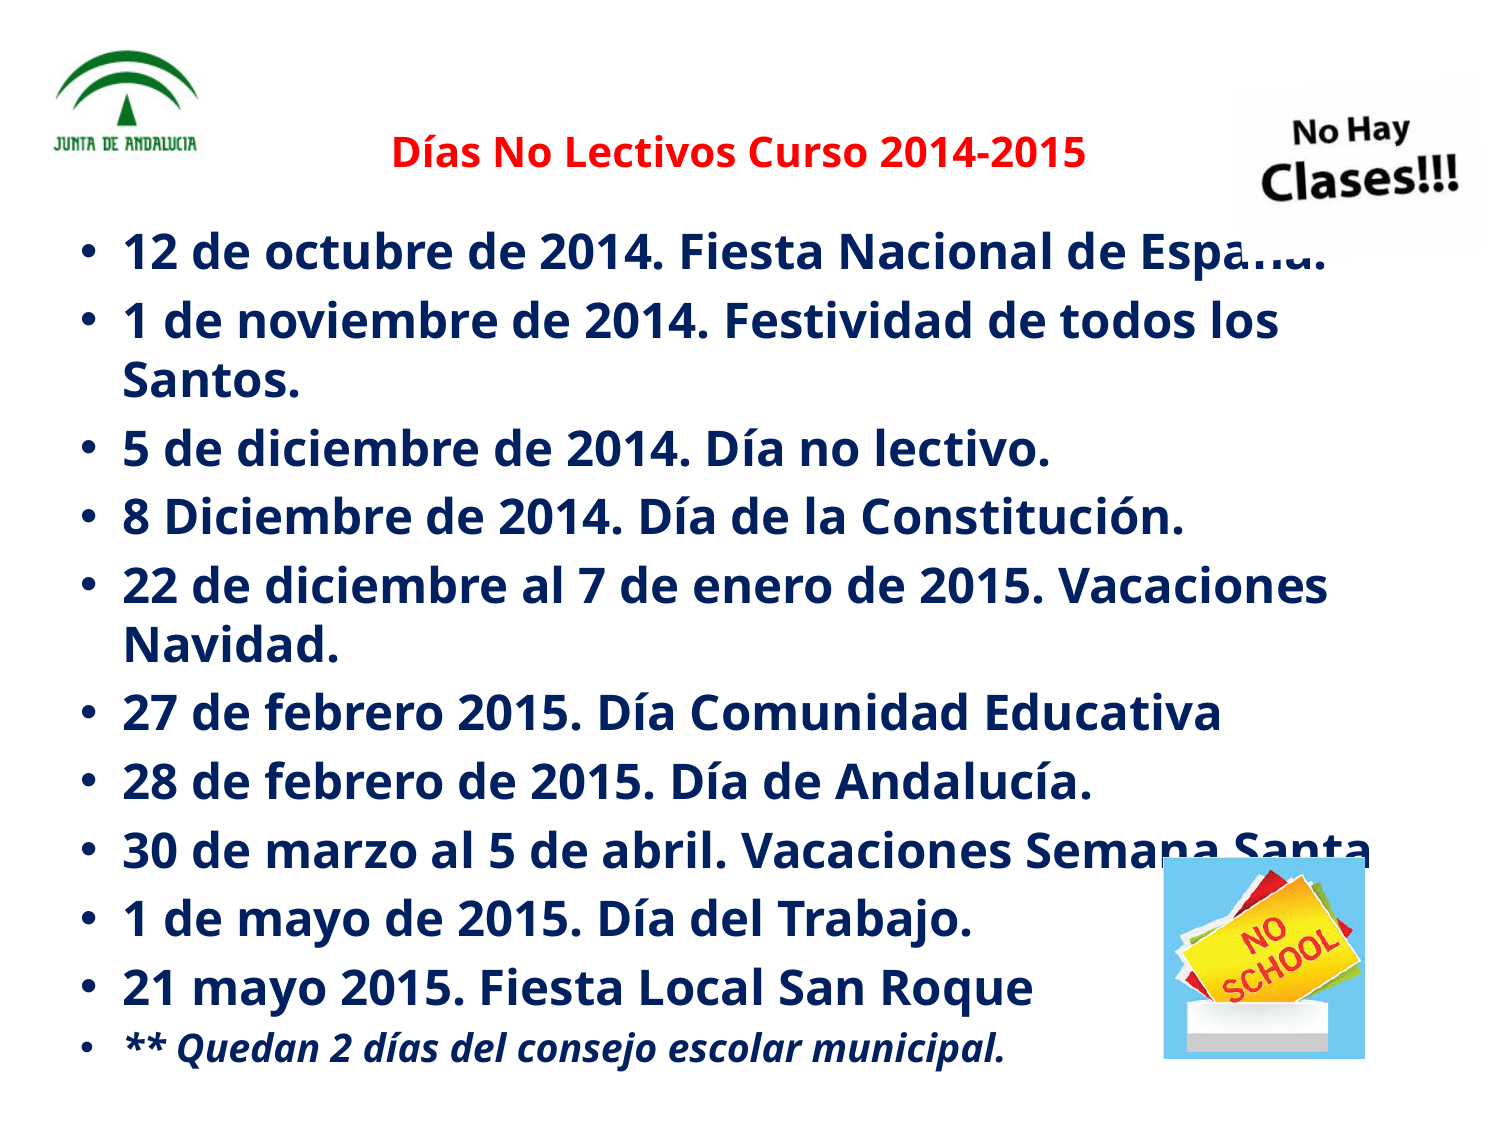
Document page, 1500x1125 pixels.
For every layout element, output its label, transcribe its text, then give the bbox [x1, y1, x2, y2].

picture [1233, 79, 1485, 261]
picture [1163, 857, 1365, 1059]
list 12 de octubre de 2014. Fiesta Nacional de España. 1 de noviembre de 2014. Festividad de todos los Santos. 5 de diciembre de 2014. Día no lectivo. 8 Diciembre de 2014. Día de la Constitución. 22 de diciembre al 7 de enero de 2015. Vacaciones Navidad. 27 de febrero 2015. Día Comunidad Educativa 28 de febrero de 2015. Día de Andalucía. 30 de marzo al 5 de abril. Vacaciones Semana Santa 1 de mayo de 2015. Día del Trabajo. 21 mayo 2015. Fiesta Local San Roque ** Quedan 2 días del consejo escolar municipal. [64, 160, 1471, 1094]
picture [41, 18, 212, 177]
title Días No Lectivos Curso 2014-2015 [216, 117, 1231, 160]
